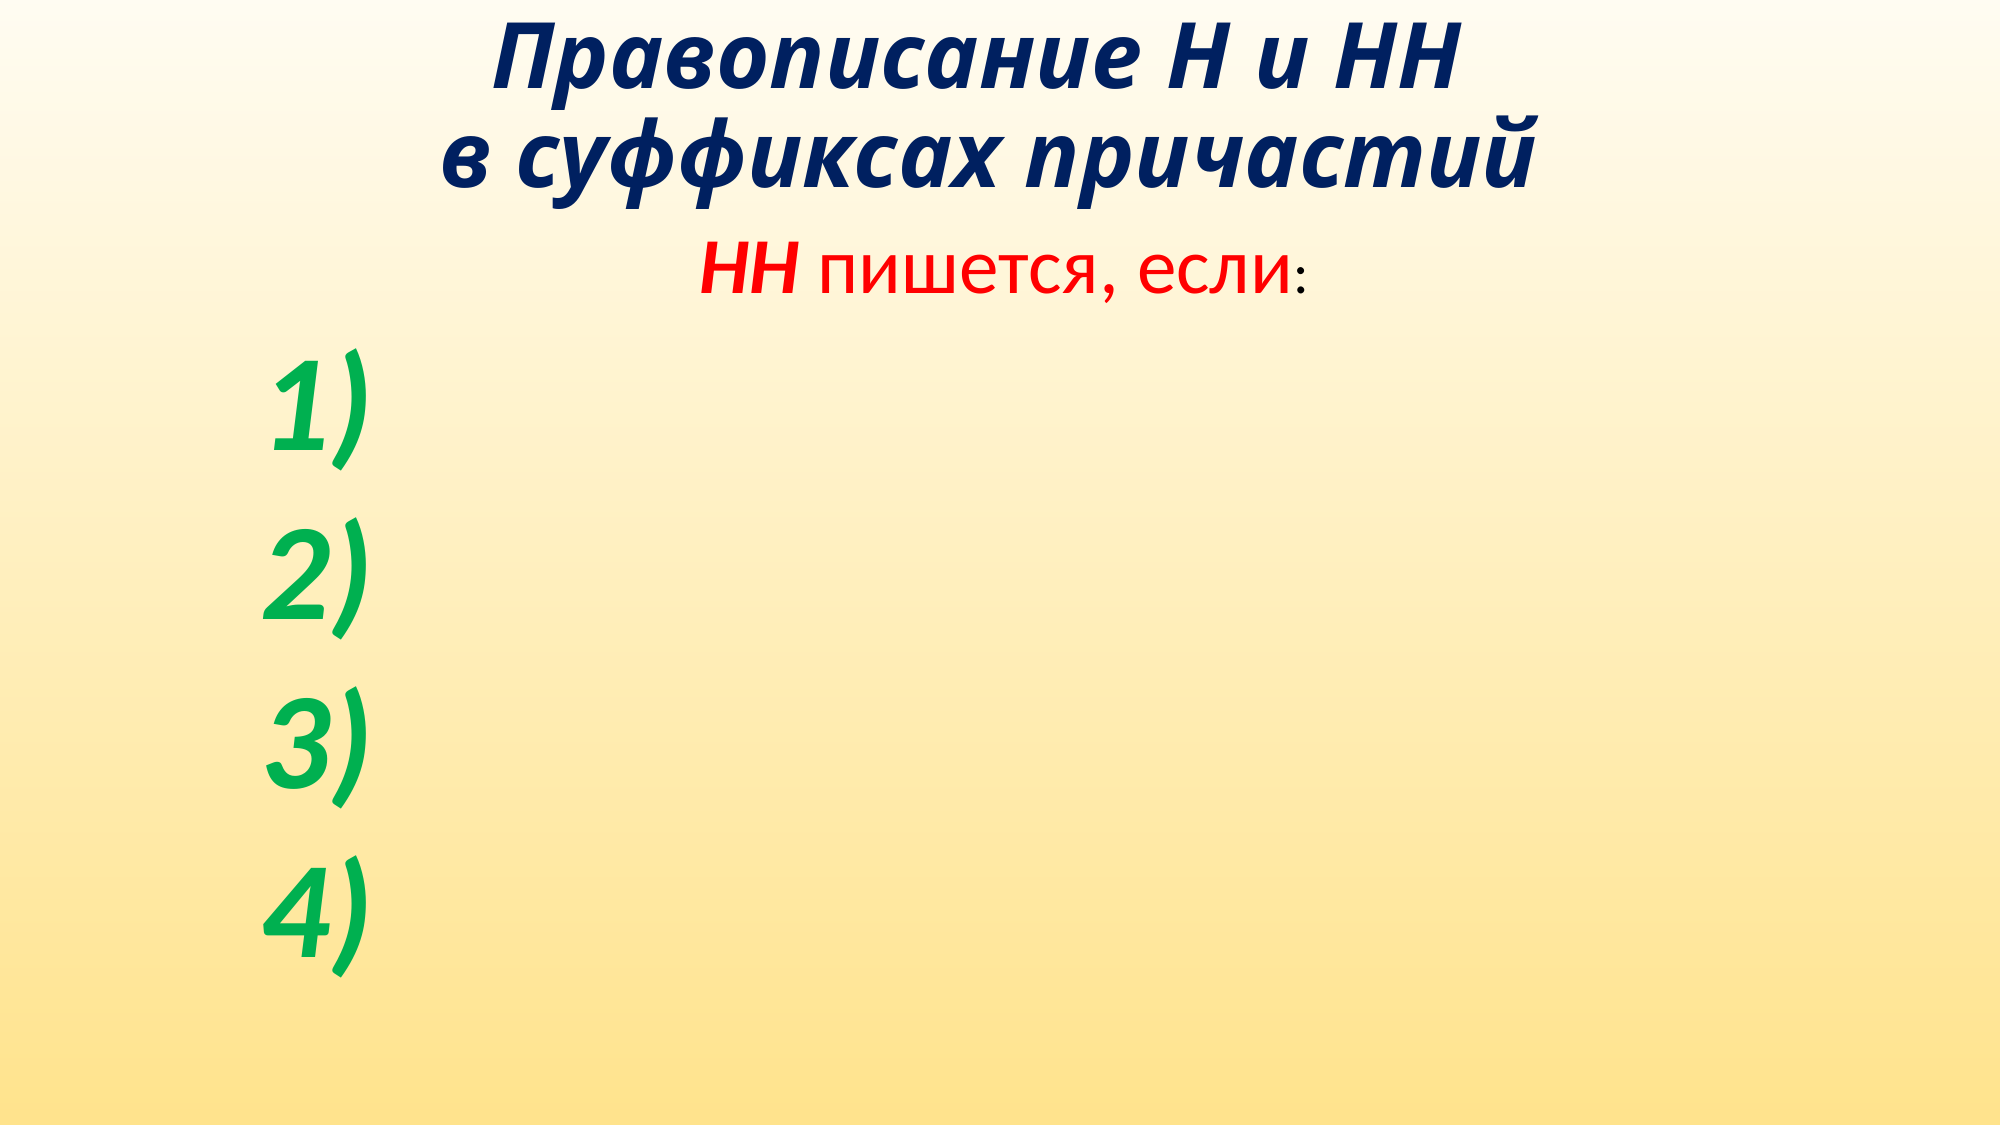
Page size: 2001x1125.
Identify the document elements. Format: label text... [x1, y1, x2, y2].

title Правописание Н и НН в суффиксах причастий [126, 0, 1852, 218]
list НН пишется, если: 1) 2) 3) 4) [245, 217, 1764, 1019]
